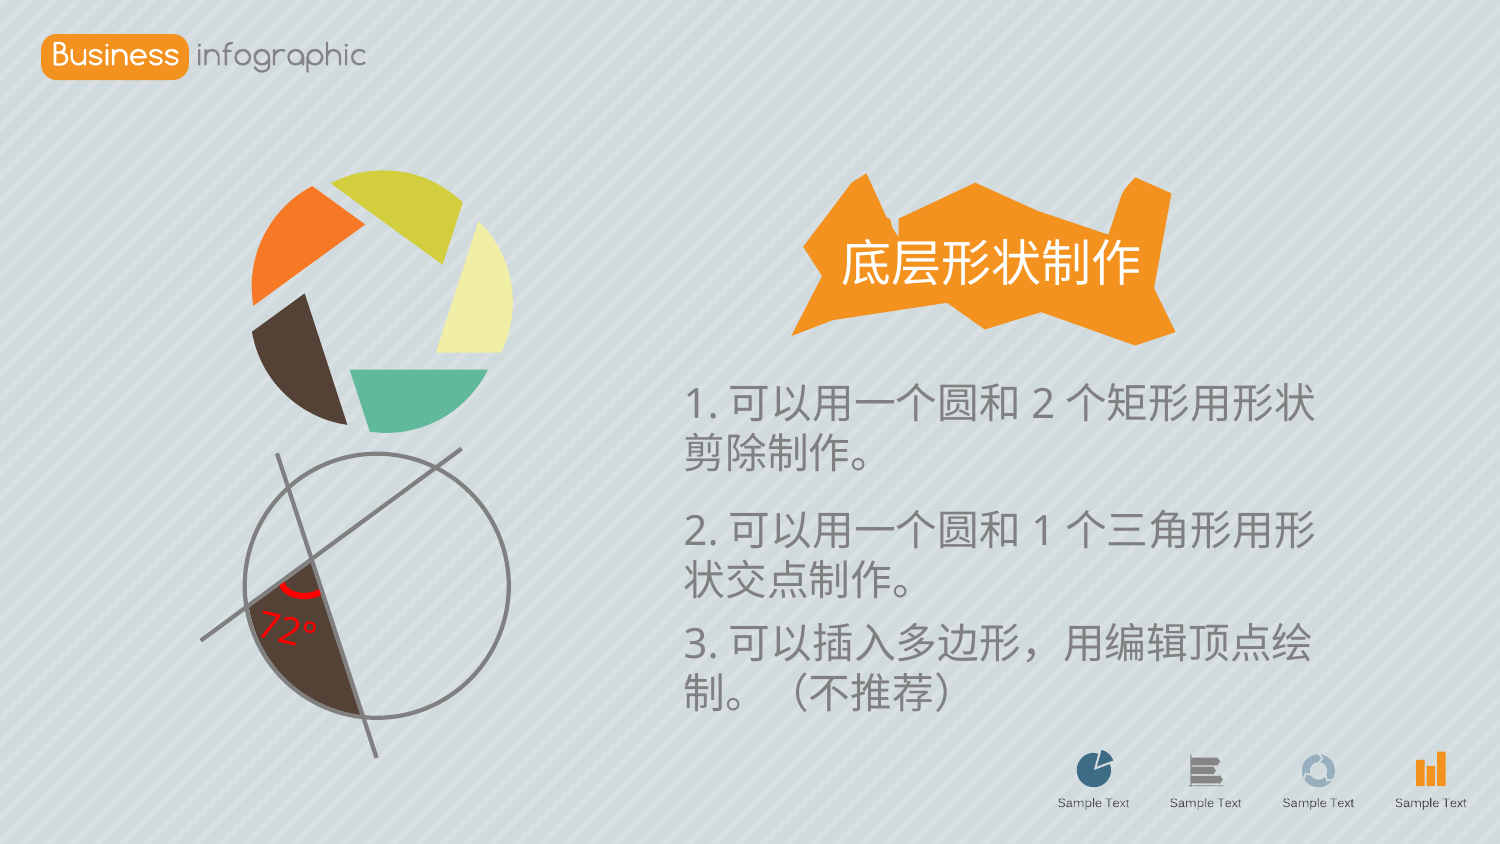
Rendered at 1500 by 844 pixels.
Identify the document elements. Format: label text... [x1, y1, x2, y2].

text_box 1.可以用一个圆和2个矩形用形状剪除制作。 [594, 369, 1336, 485]
text_box 3.可以插入多边形，用编辑顶点绘制。（不推荐） [594, 609, 1336, 725]
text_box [251, 170, 513, 434]
text_box 2.可以用一个圆和1个三角形用形状交点制作。 [594, 496, 1336, 609]
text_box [168, 448, 510, 759]
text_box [752, 173, 1230, 346]
